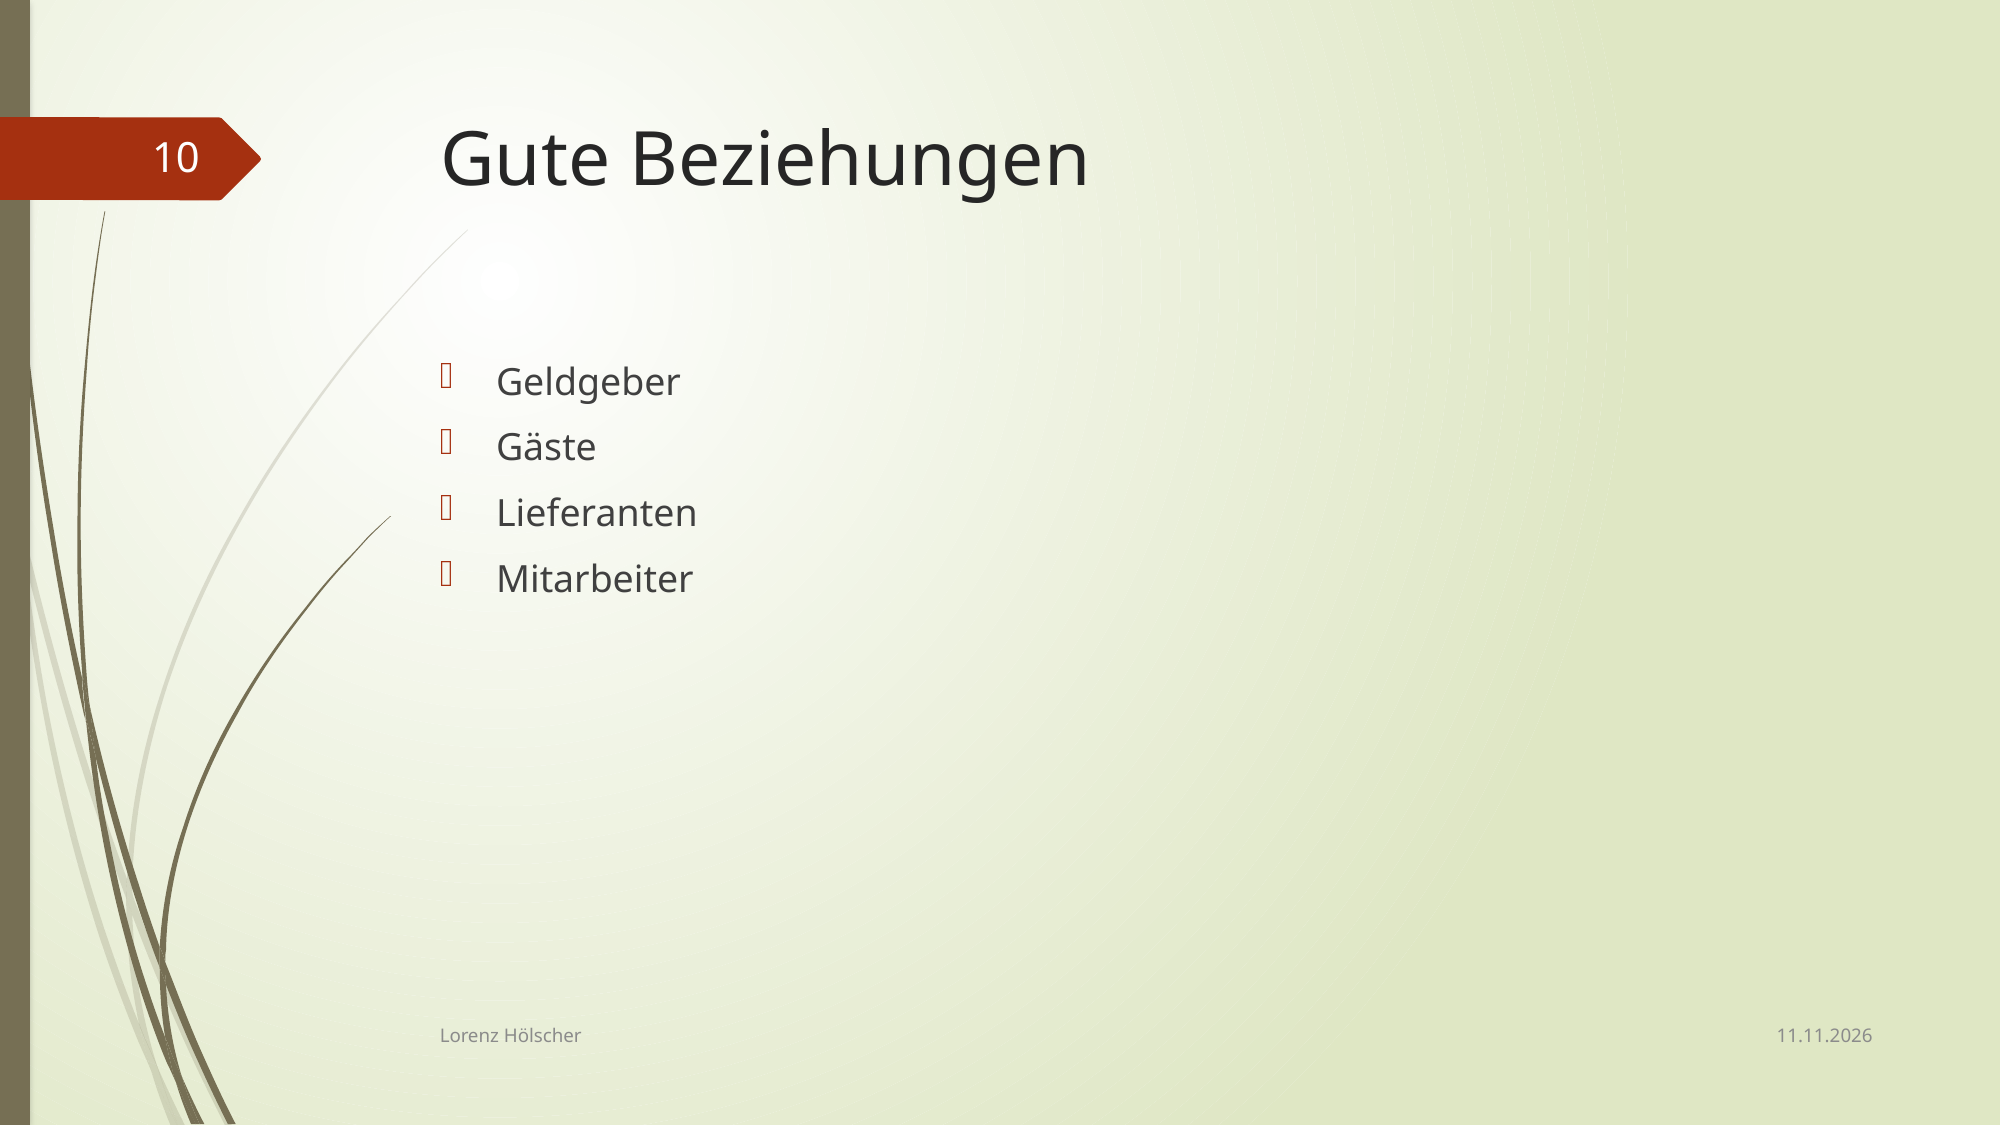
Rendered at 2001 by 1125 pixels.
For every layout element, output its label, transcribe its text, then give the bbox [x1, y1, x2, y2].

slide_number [1699, 1005, 1888, 1067]
title Gute Beziehungen [425, 102, 1888, 313]
slide_number 10 [87, 129, 216, 190]
footer Lorenz Hölscher [424, 1006, 1675, 1067]
list Geldgeber Gäste Lieferanten Mitarbeiter [424, 350, 1888, 970]
